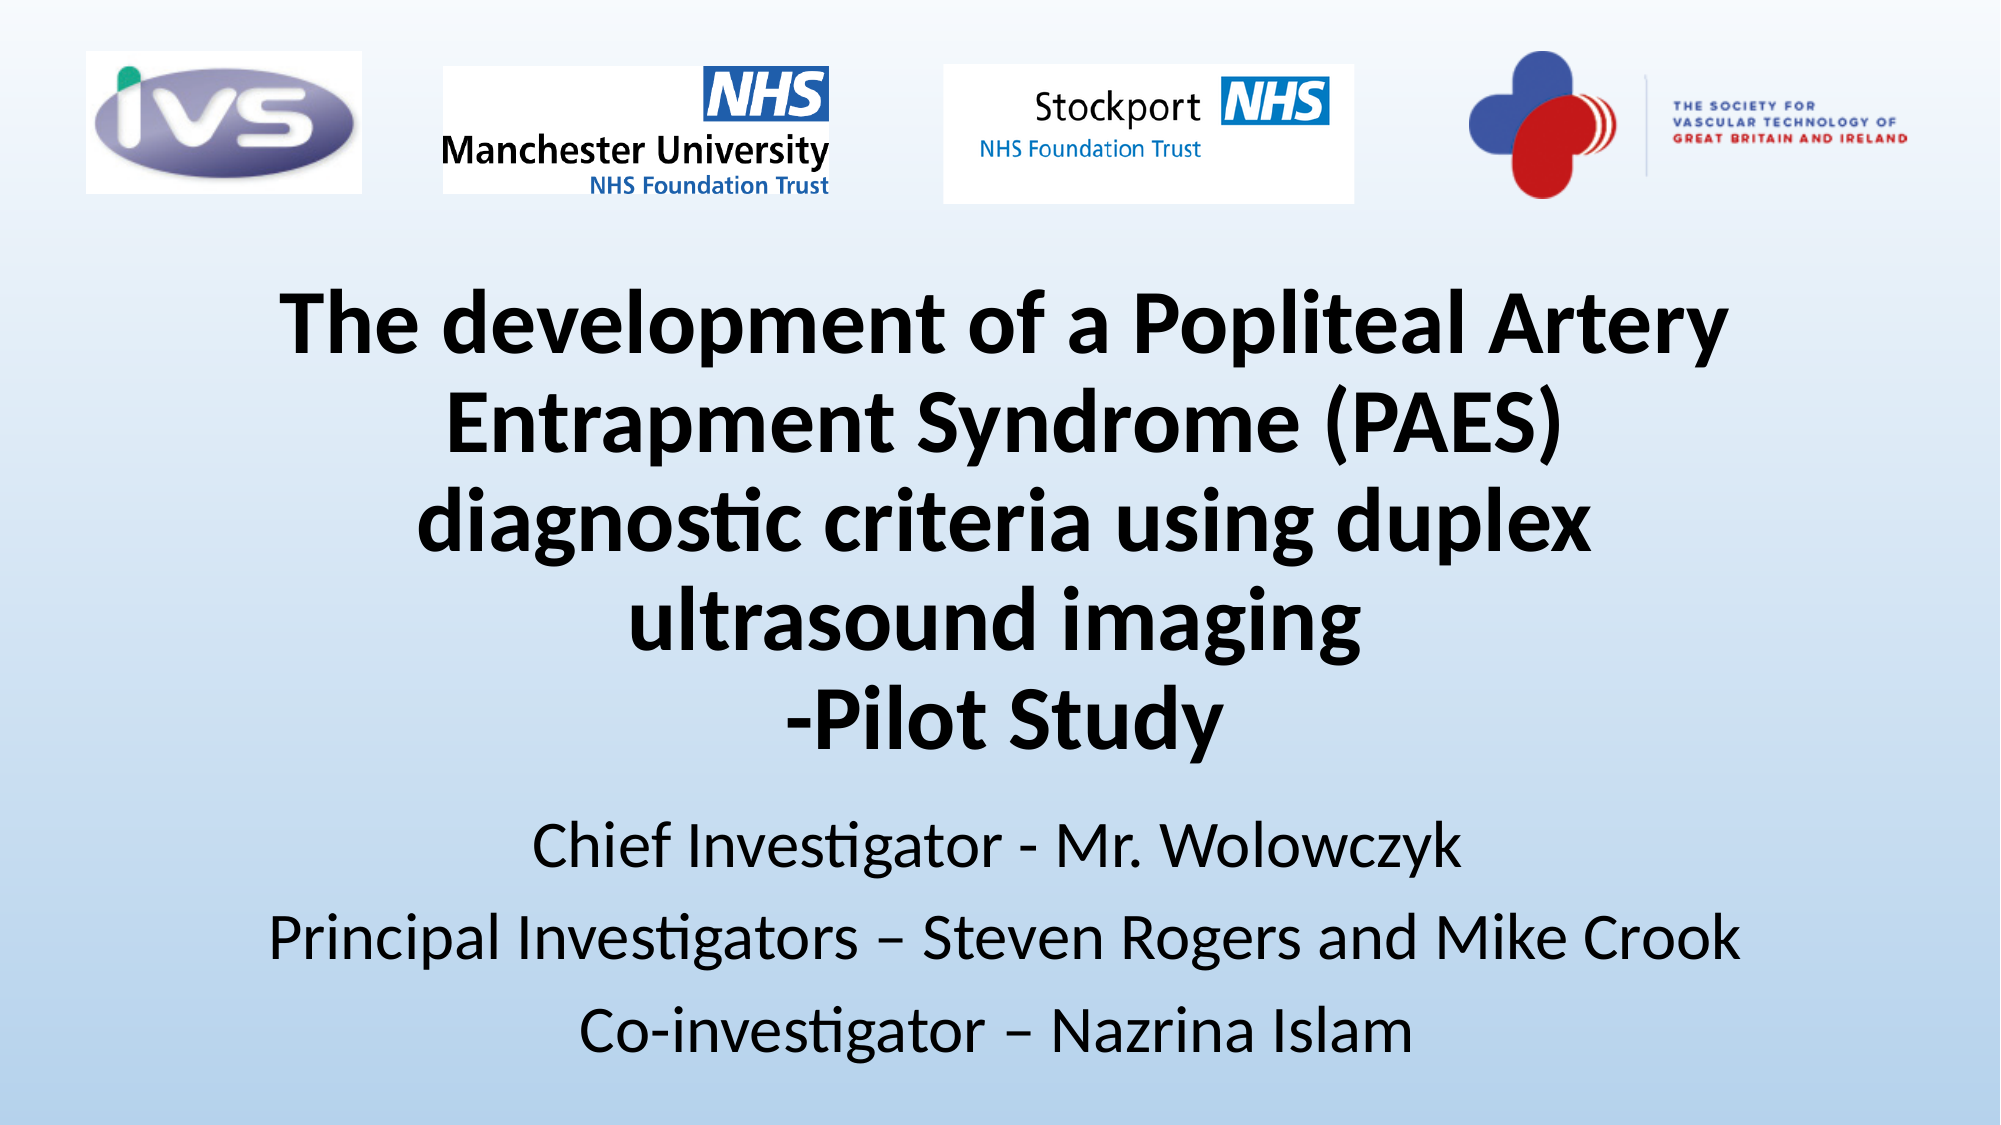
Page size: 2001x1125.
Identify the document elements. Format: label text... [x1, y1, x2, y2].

picture [86, 51, 362, 194]
picture [943, 64, 1355, 204]
title The development of a Popliteal Artery Entrapment Syndrome (PAES) diagnostic criteria using duplex ultrasound imaging -Pilot Study [258, 222, 1752, 802]
subtitle Chief Investigator - Mr. Wolowczyk Principal Investigators – Steven Rogers and Mike Crook Co-investigator – Nazrina Islam [223, 802, 1787, 1125]
picture [1469, 51, 1914, 199]
picture [443, 66, 829, 194]
